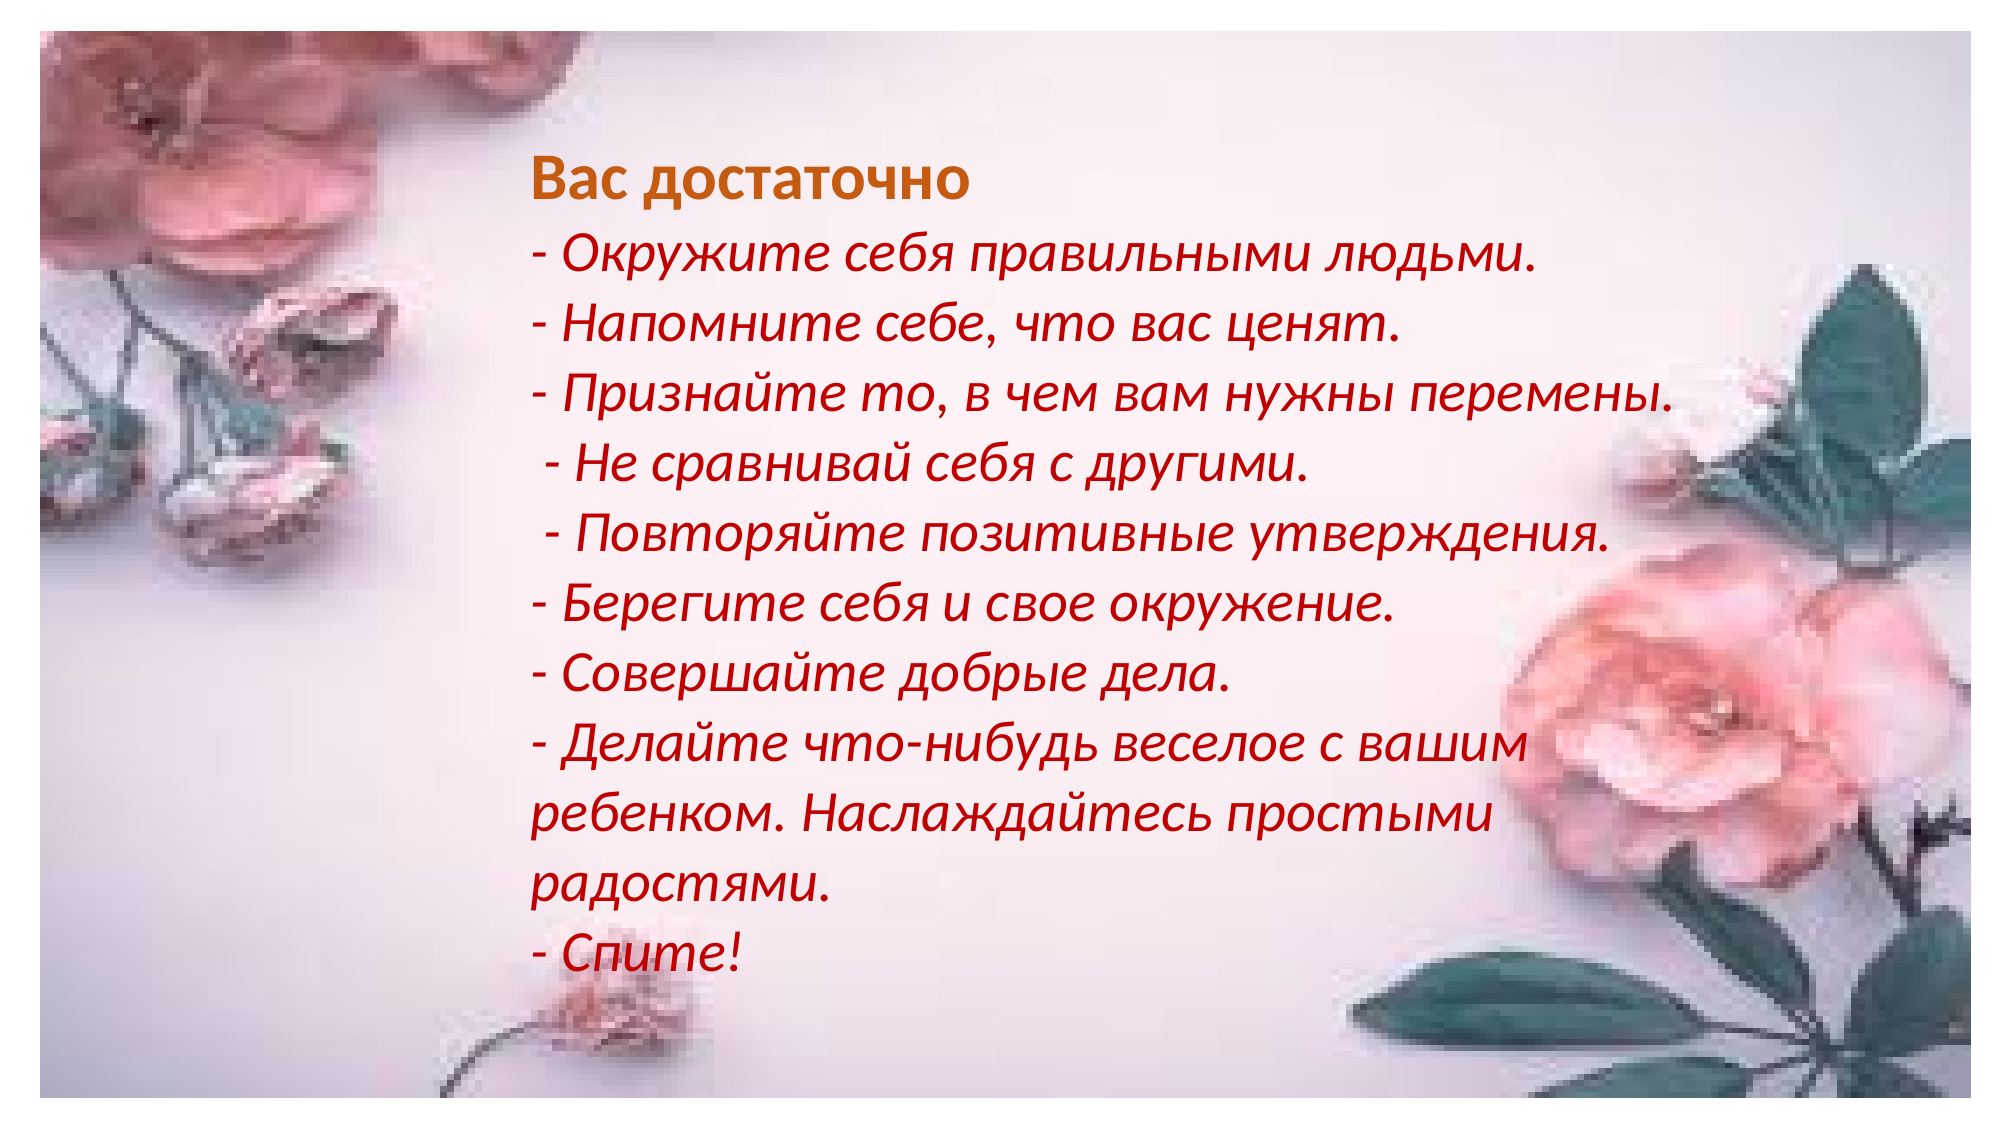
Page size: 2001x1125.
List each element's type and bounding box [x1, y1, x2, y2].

list [40, 31, 1971, 1098]
